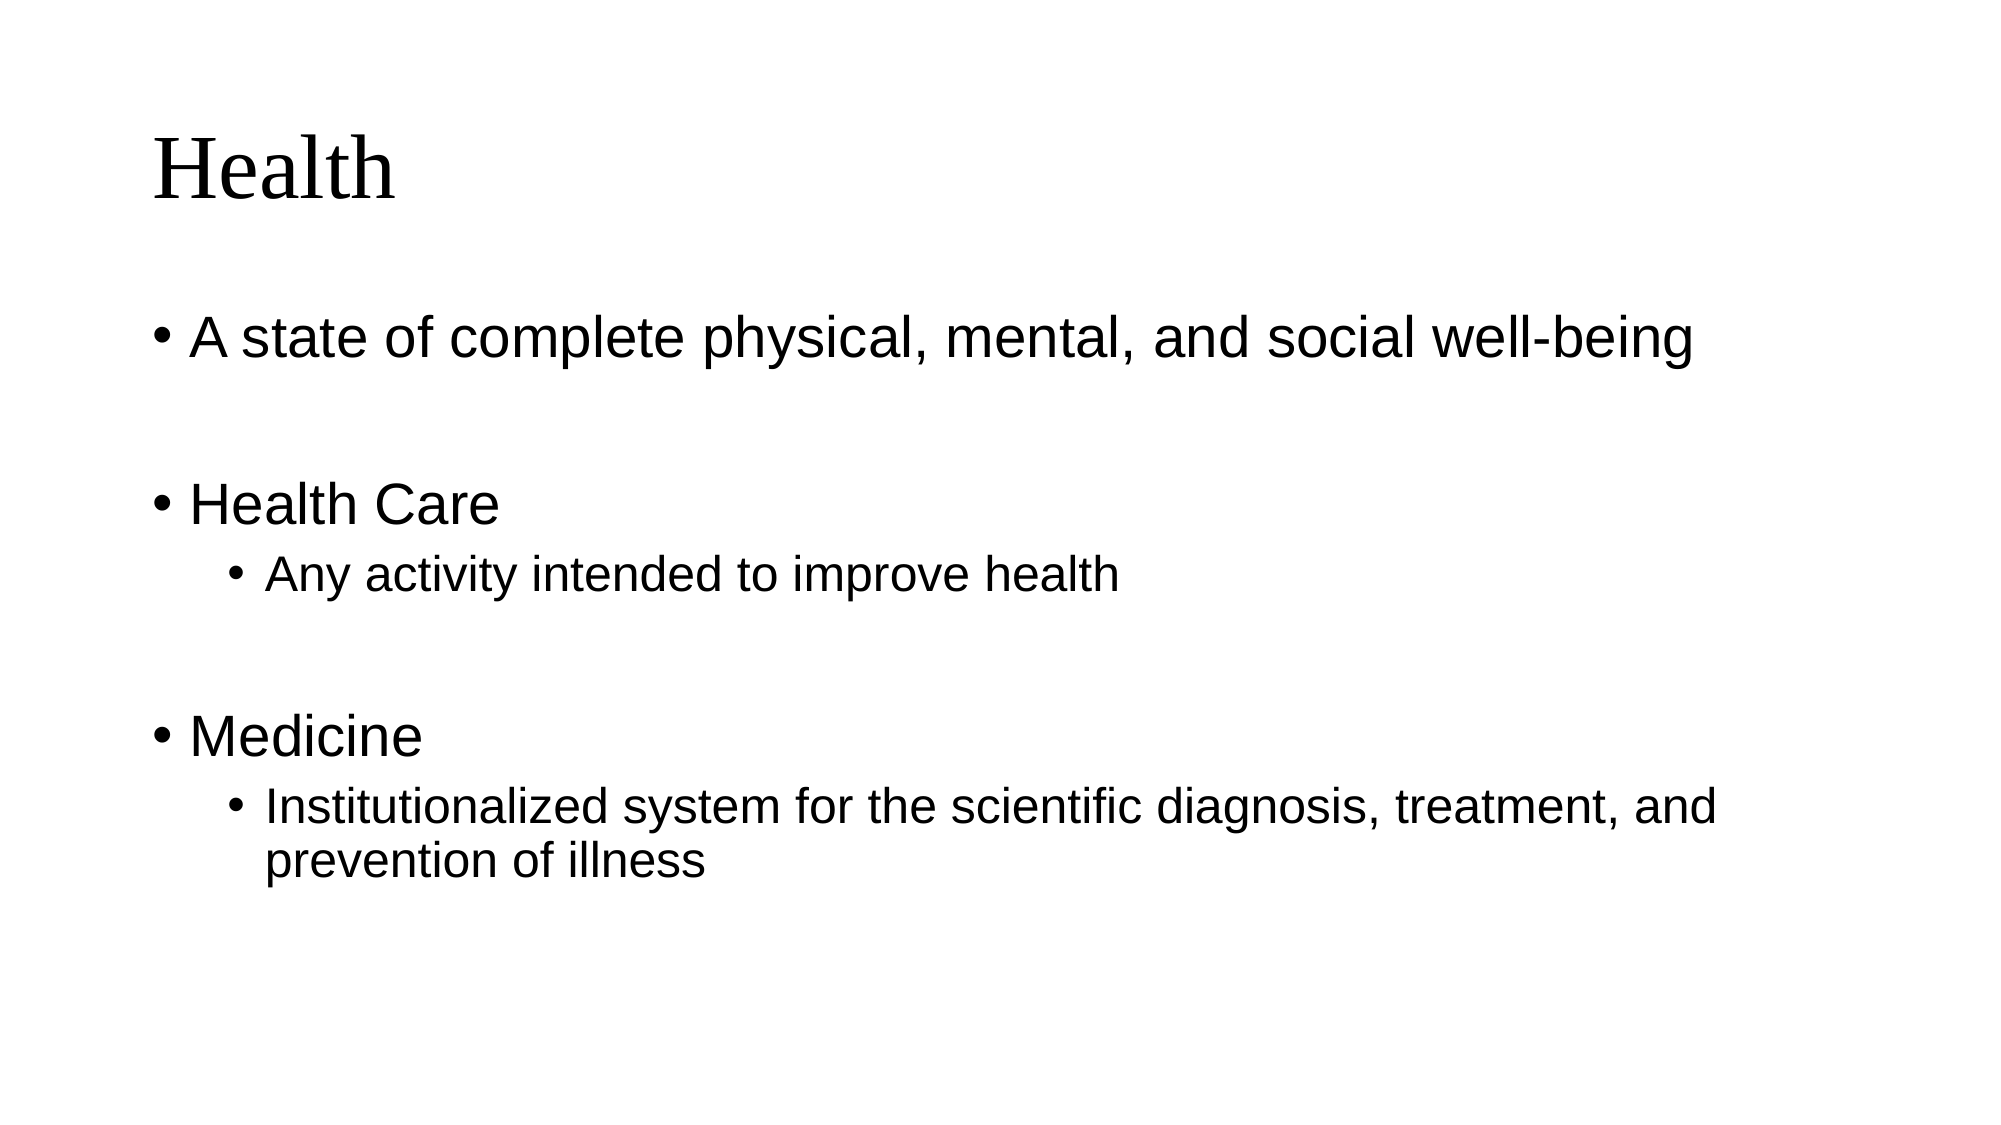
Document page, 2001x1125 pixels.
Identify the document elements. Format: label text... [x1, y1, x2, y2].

list A state of complete physical, mental, and social well-being Health Care Any activity intended to improve health Medicine Institutionalized system for the scientific diagnosis, treatment, and prevention of illness [137, 299, 1863, 1014]
title Health [137, 59, 1863, 278]
